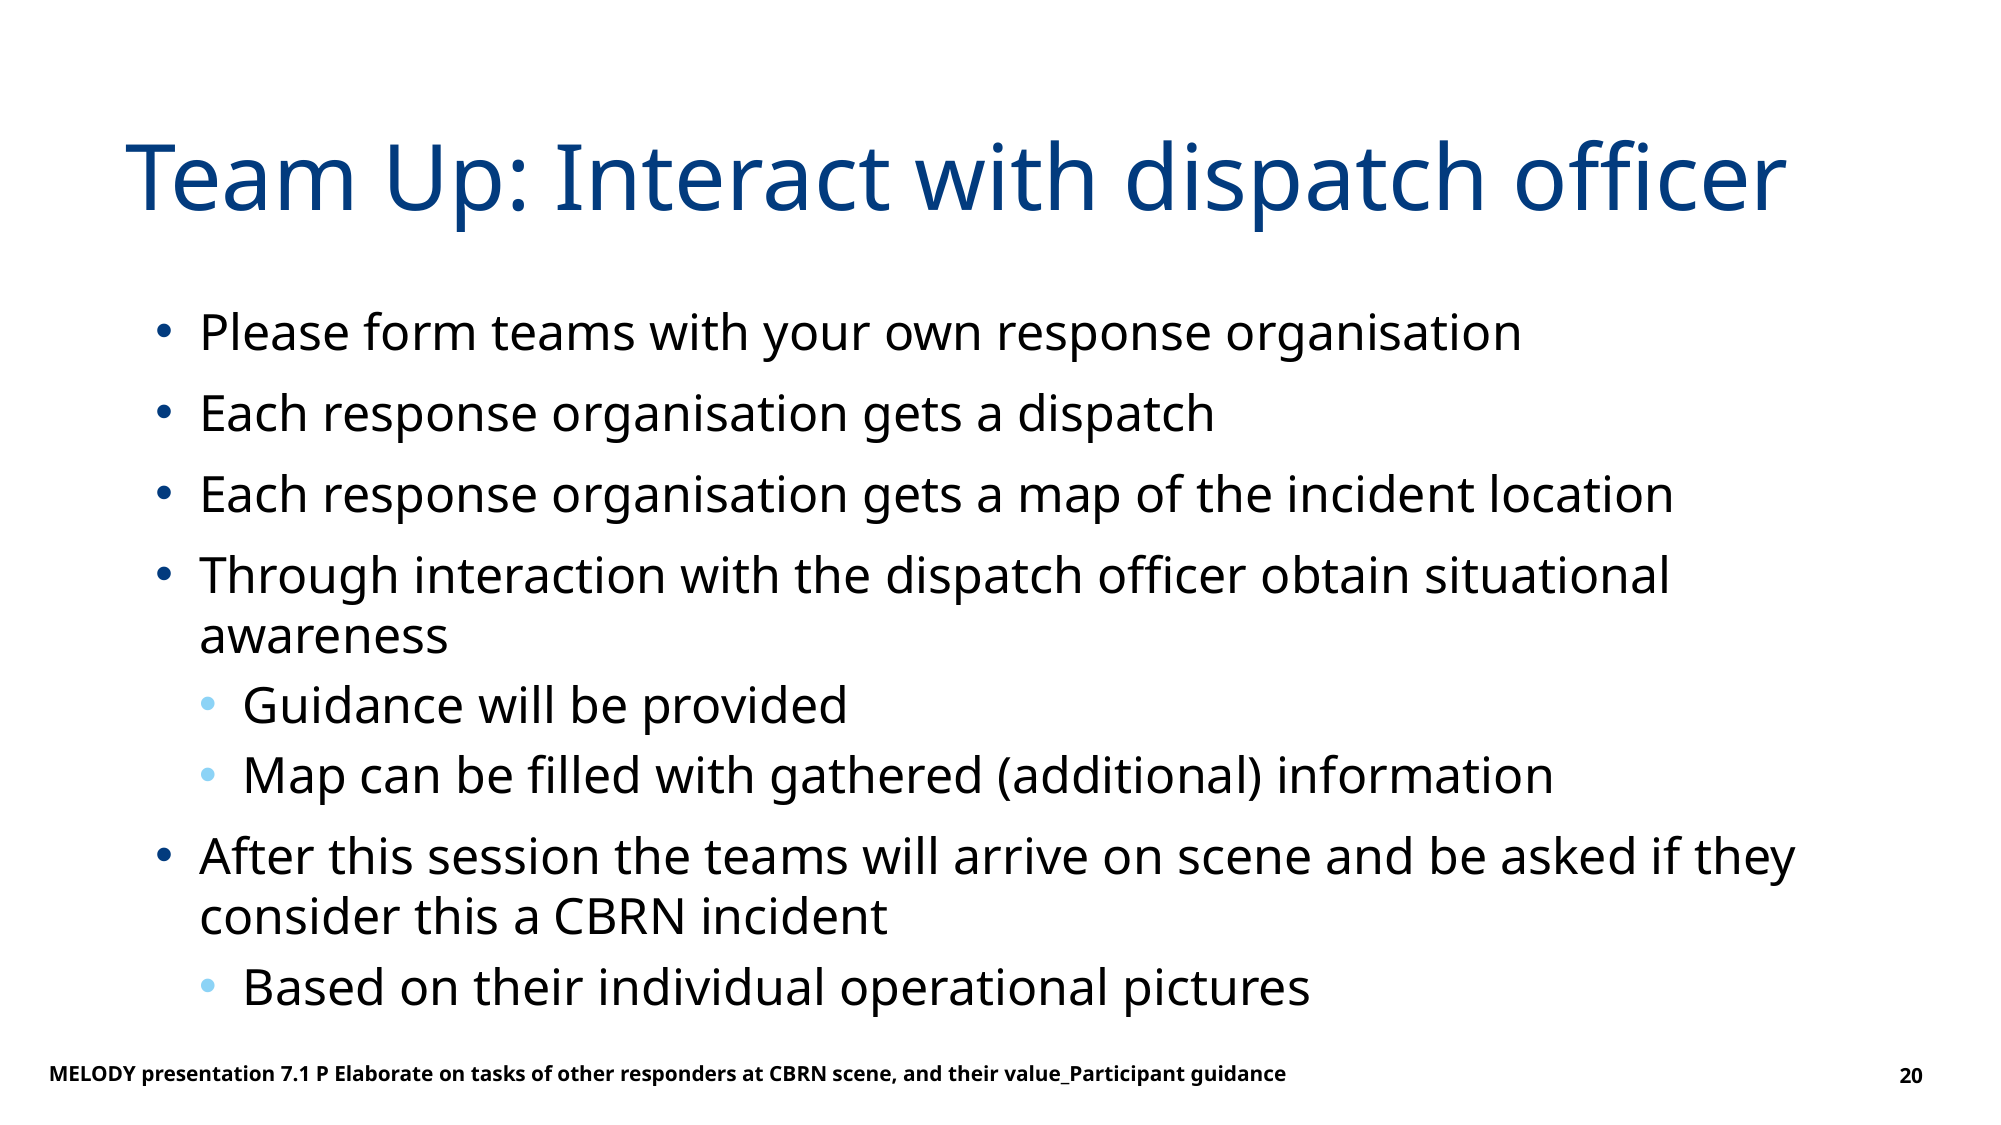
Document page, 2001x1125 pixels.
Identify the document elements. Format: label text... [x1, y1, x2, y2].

list Please form teams with your own response organisation Each response organisation gets a dispatch Each response organisation gets a map of the incident location Through interaction with the dispatch officer obtain situational awareness Guidance will be provided Map can be filled with gathered (additional) information After this session the teams will arrive on scene and be asked if they consider this a CBRN incident Based on their individual operational pictures [125, 292, 1875, 999]
slide_number 20 [1473, 1062, 1924, 1101]
footer MELODY presentation 7.1 P Elaborate on tasks of other responders at CBRN scene, and their value_Participant guidance [49, 1062, 1817, 1088]
title Team Up: Interact with dispatch officer [125, 131, 1875, 292]
